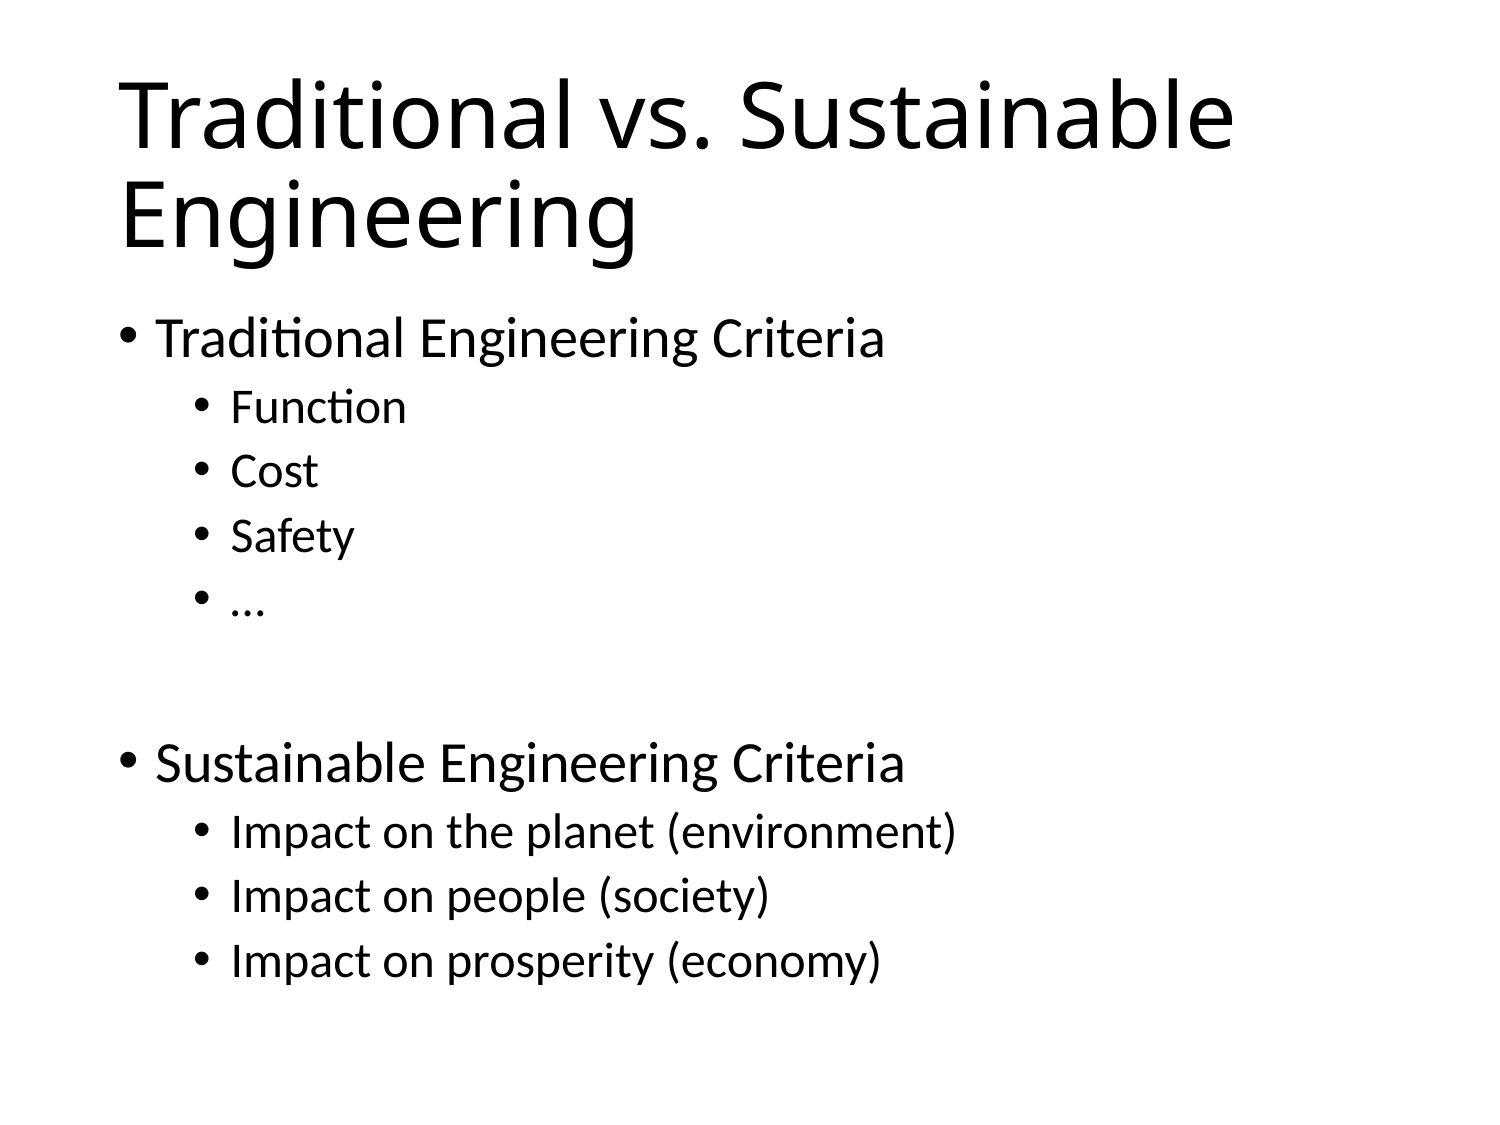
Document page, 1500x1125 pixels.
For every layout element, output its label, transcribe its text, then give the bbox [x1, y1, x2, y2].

list Traditional Engineering Criteria Function Cost Safety … Sustainable Engineering Criteria Impact on the planet (environment) Impact on people (society) Impact on prosperity (economy) [103, 299, 1397, 1014]
title Traditional vs. Sustainable Engineering [103, 59, 1397, 278]
